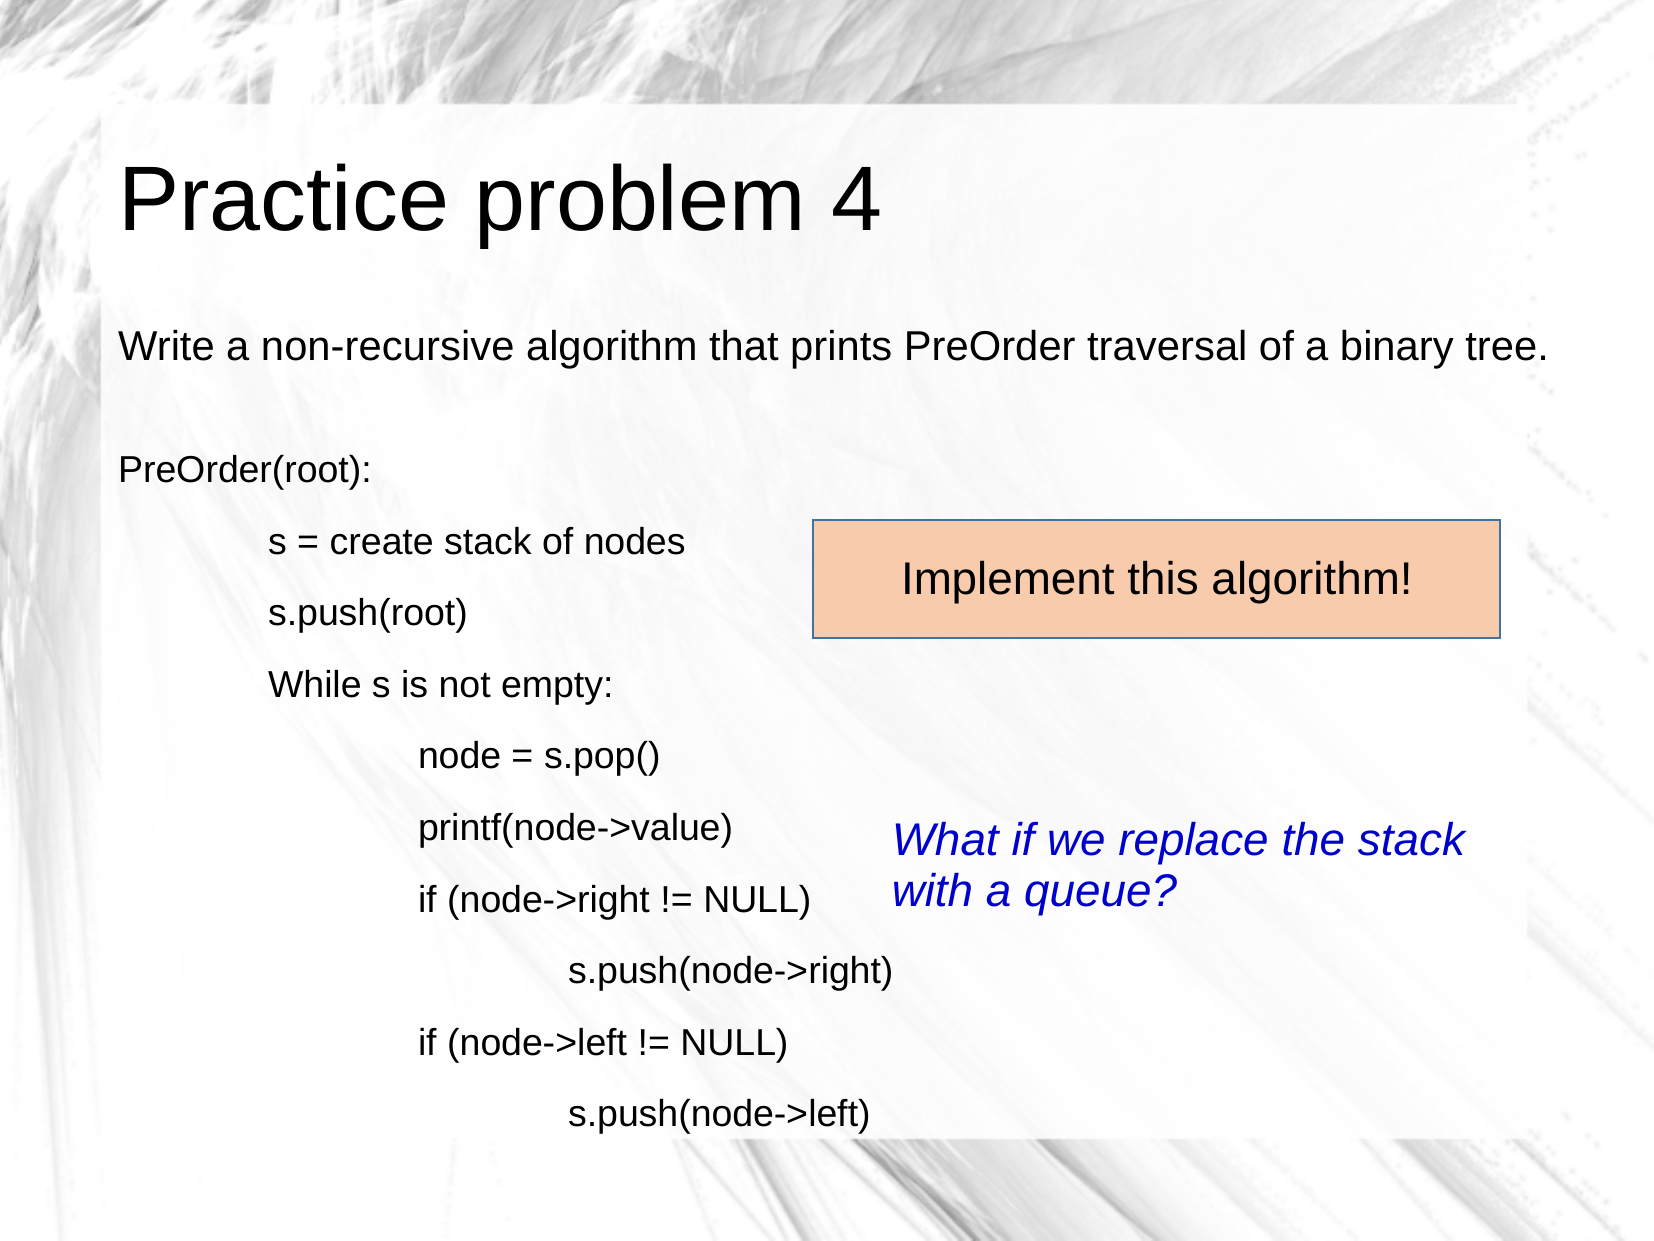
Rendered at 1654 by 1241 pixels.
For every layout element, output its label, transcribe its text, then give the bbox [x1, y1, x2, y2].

picture [0, 0, 1654, 1241]
title Practice problem 4 [118, 93, 1506, 299]
text_box Implement this algorithm! [812, 519, 1501, 639]
list Write a non-recursive algorithm that prints PreOrder traversal of a binary tree. PreOrder(root): s = create stack of nodes s.push(root) While s is not empty: node = s.pop() printf(node->value) if (node->right != NULL) s.push(node->right) if (node->left != NULL) s.push(node->left) [118, 319, 1571, 1109]
text_box What if we replace the stack with a queue? [877, 807, 1565, 925]
